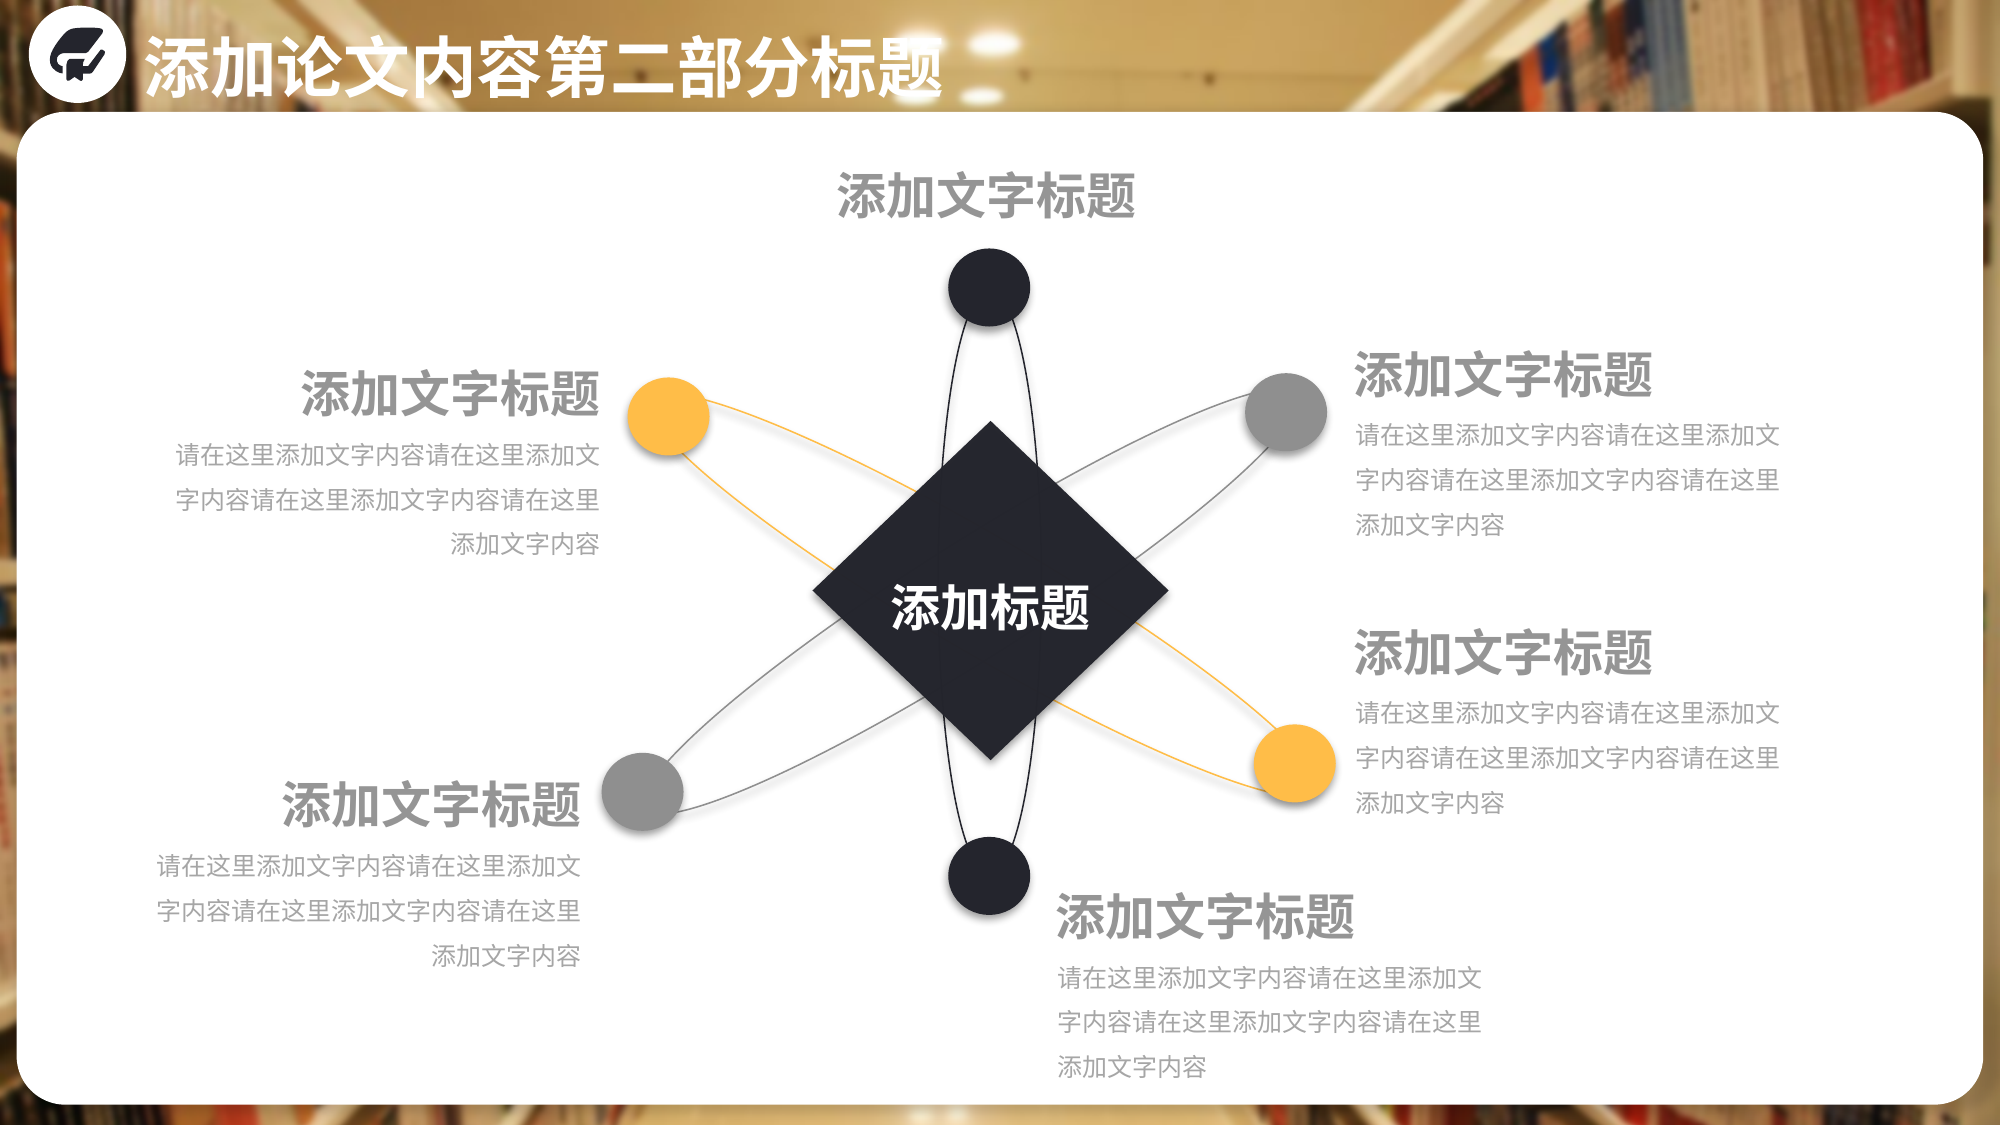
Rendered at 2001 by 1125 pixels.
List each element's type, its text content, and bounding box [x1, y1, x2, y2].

text_box 添加文字标题 [1338, 329, 1812, 417]
text_box [600, 751, 685, 832]
text_box 添加文字标题 [821, 151, 1295, 239]
picture [0, 0, 2000, 1125]
text_box 请在这里添加文字内容请在这里添加文字内容请在这里添加文字内容请在这里添加文字内容 [1042, 959, 1514, 1070]
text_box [1031, 420, 1169, 761]
text_box [1169, 643, 1276, 789]
text_box [691, 399, 812, 557]
text_box 添加论文内容第二部分标题 [128, 0, 1065, 113]
text_box 添加文字标题 [1338, 607, 1812, 695]
text_box [1169, 394, 1261, 535]
text_box 请在这里添加文字内容请在这里添加文字内容请在这里添加文字内容请在这里添加文字内容 [1340, 417, 1812, 528]
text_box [948, 248, 1031, 915]
text_box [1244, 372, 1329, 453]
text_box 添加文字标题 [1040, 871, 1514, 959]
text_box [668, 638, 812, 811]
text_box 请在这里添加文字内容请在这里添加文字内容请在这里添加文字内容请在这里添加文字内容 [1340, 695, 1812, 806]
text_box 请在这里添加文字内容请在这里添加文字内容请在这里添加文字内容请在这里添加文字内容 [144, 437, 616, 547]
text_box 添加文字标题 [123, 760, 597, 848]
text_box [626, 376, 711, 457]
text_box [28, 5, 127, 103]
text_box 添加文字标题 [142, 348, 616, 437]
text_box [15, 110, 1985, 1106]
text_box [812, 420, 948, 761]
text_box 请在这里添加文字内容请在这里添加文字内容请在这里添加文字内容请在这里添加文字内容 [125, 848, 597, 959]
text_box [1252, 723, 1337, 804]
